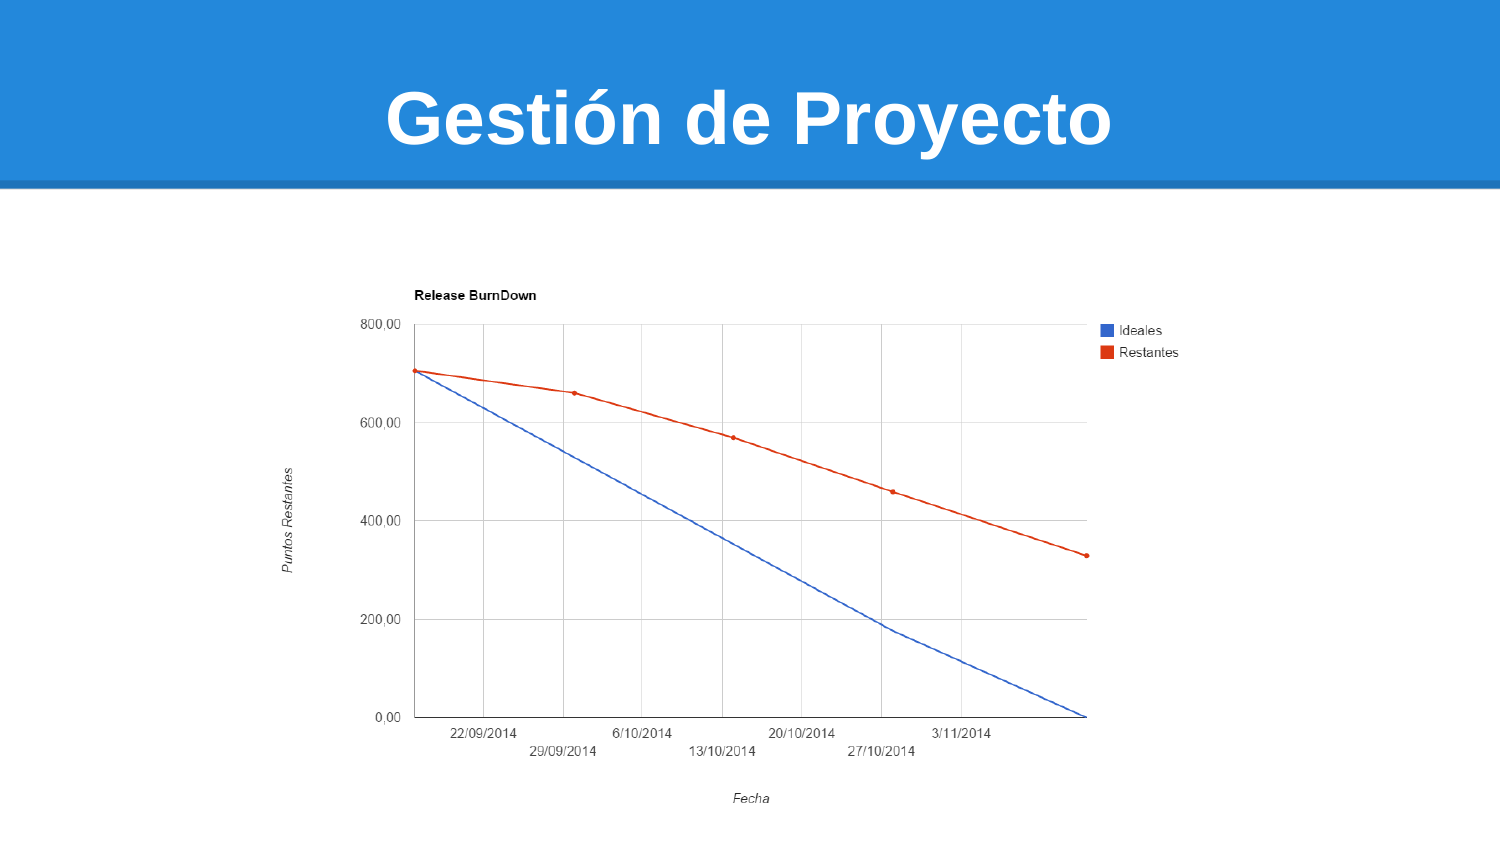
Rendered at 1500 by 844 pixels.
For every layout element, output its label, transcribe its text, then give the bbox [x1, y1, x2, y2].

title Gestión de Proyecto [75, 33, 1425, 175]
picture [214, 200, 1286, 839]
